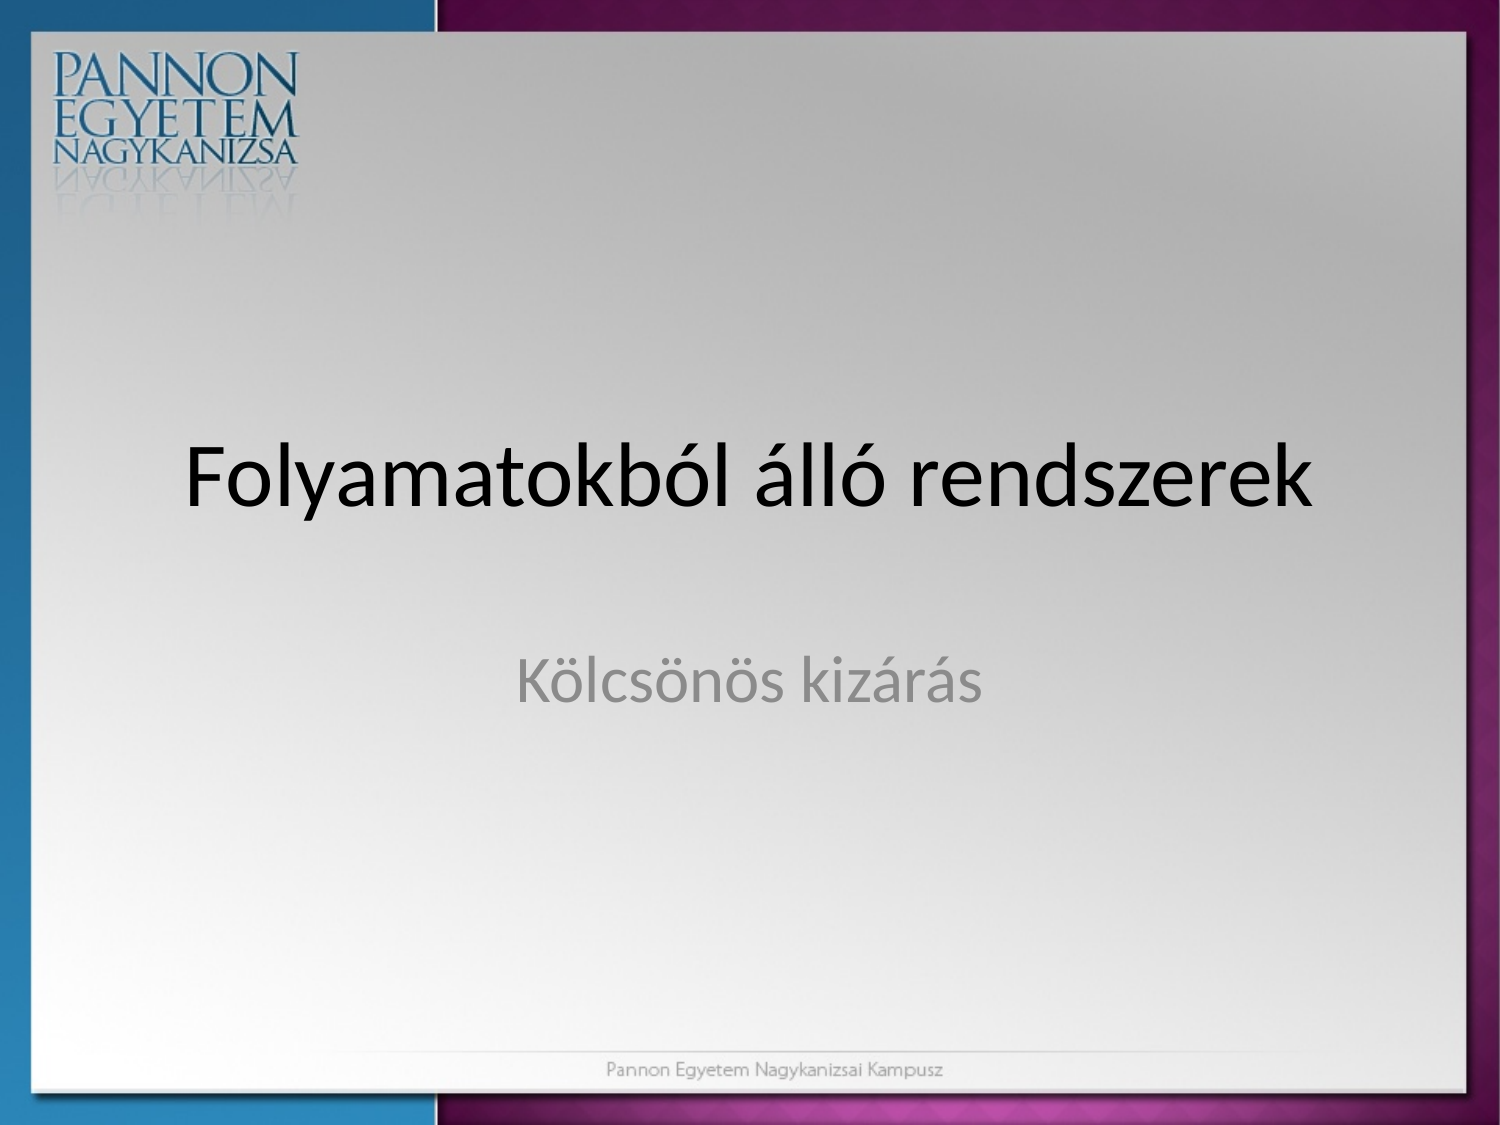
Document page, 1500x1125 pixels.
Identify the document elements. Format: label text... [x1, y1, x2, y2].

subtitle Kölcsönös kizárás [225, 637, 1275, 925]
title Folyamatokból álló rendszerek [112, 349, 1388, 591]
picture [0, 0, 1500, 1125]
